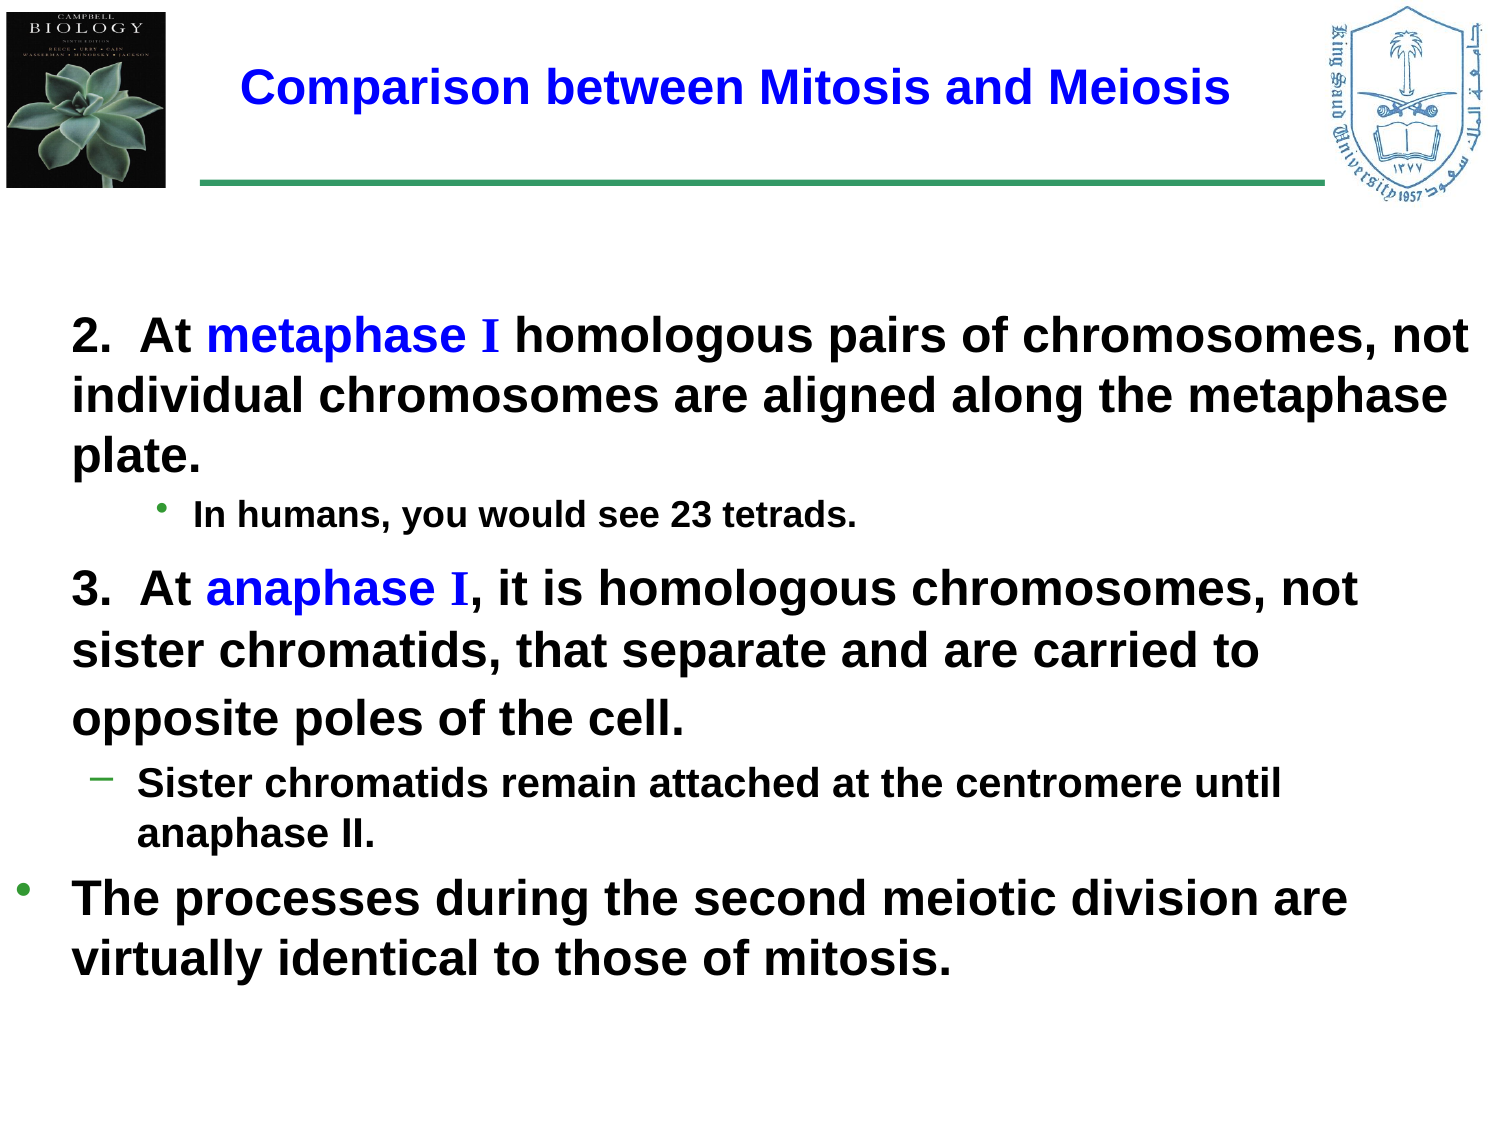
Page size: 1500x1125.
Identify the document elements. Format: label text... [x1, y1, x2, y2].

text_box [5, 0, 1488, 209]
list 2. At metaphase I homologous pairs of chromosomes, not individual chromosomes are aligned along the metaphase plate. In humans, you would see 23 tetrads. 3. At anaphase I, it is homologous chromosomes, not sister chromatids, that separate and are carried to opposite poles of the cell. Sister chromatids remain attached at the centromere until anaphase II. The processes during the second meiotic division are virtually identical to those of mitosis. [0, 295, 1488, 993]
